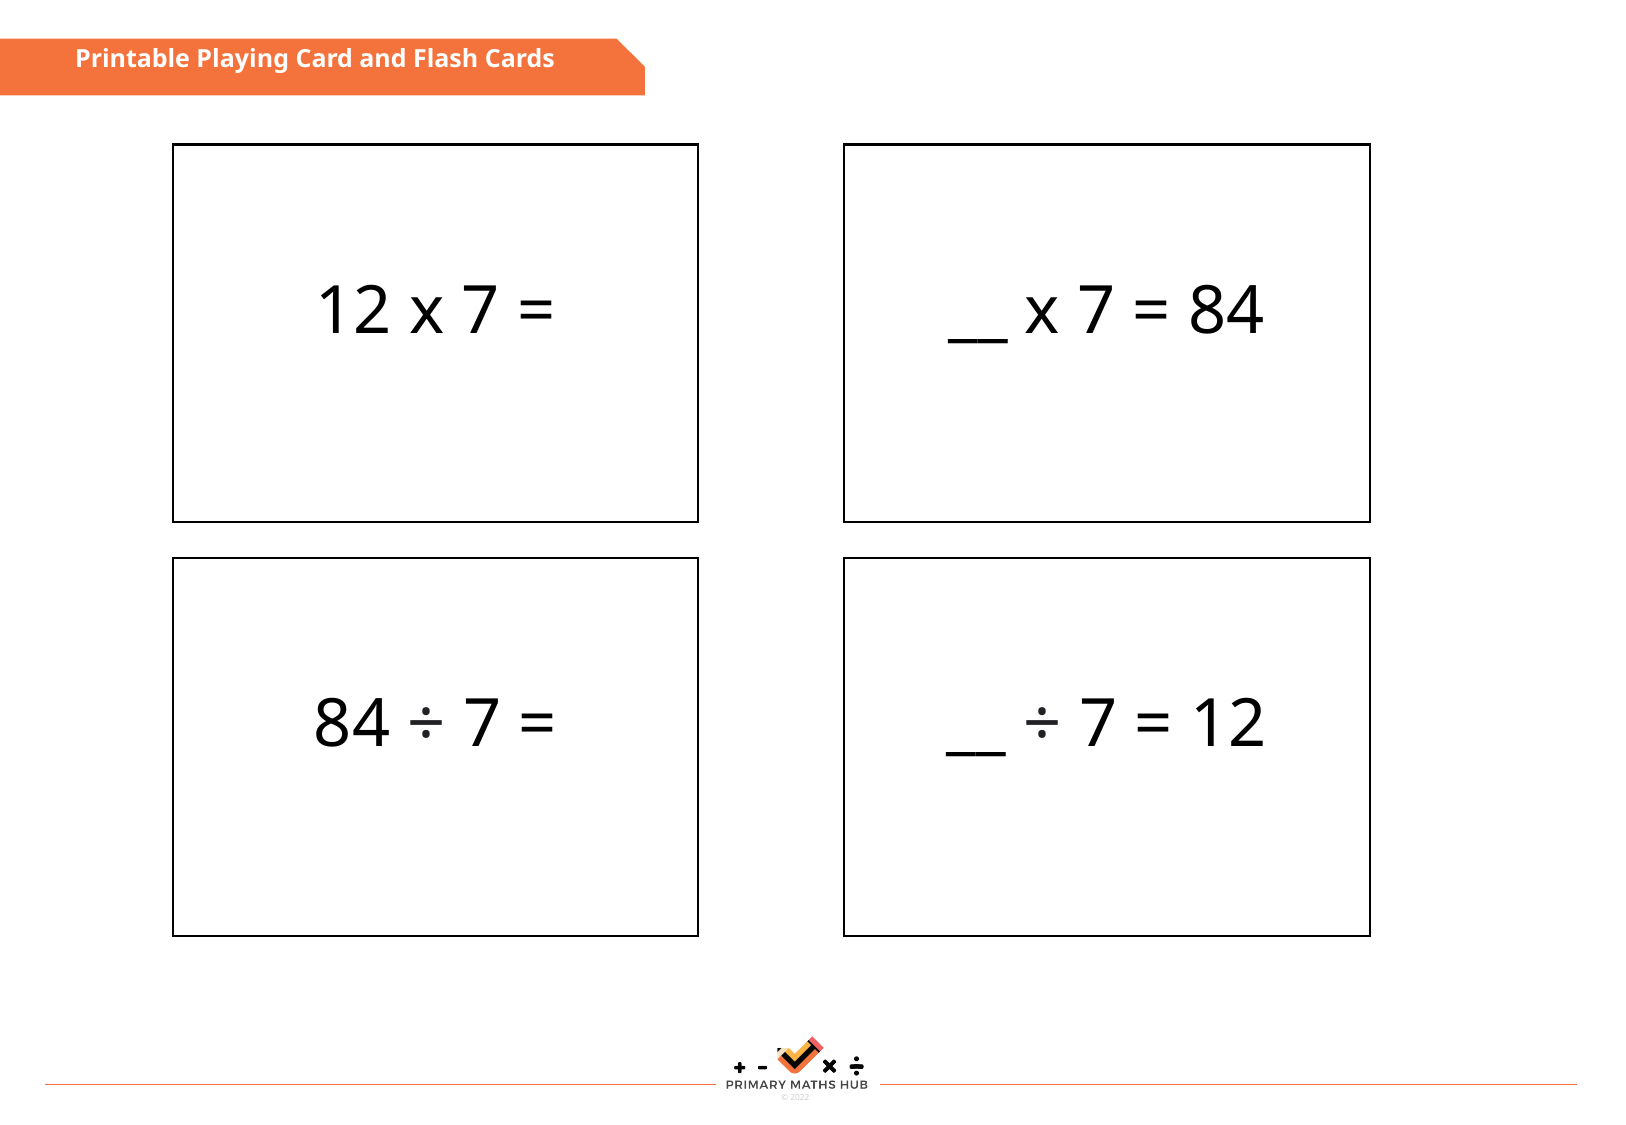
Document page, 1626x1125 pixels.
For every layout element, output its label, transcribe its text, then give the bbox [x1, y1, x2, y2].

text_box [172, 143, 699, 259]
text_box __ x 7 = 84 [844, 259, 1370, 355]
picture [722, 1034, 872, 1094]
text_box 12 x 7 = [172, 259, 699, 355]
text_box Printable Playing Card and Flash Cards [0, 37, 646, 97]
text_box 84 ÷ 7 = [172, 672, 699, 768]
text_box [843, 557, 1371, 937]
text_box __ ÷ 7 = 12 [844, 672, 1370, 768]
text_box [172, 557, 699, 672]
text_box [172, 355, 699, 523]
text_box [843, 143, 1371, 523]
text_box [172, 768, 699, 937]
text_box © 2022 [720, 1084, 870, 1110]
